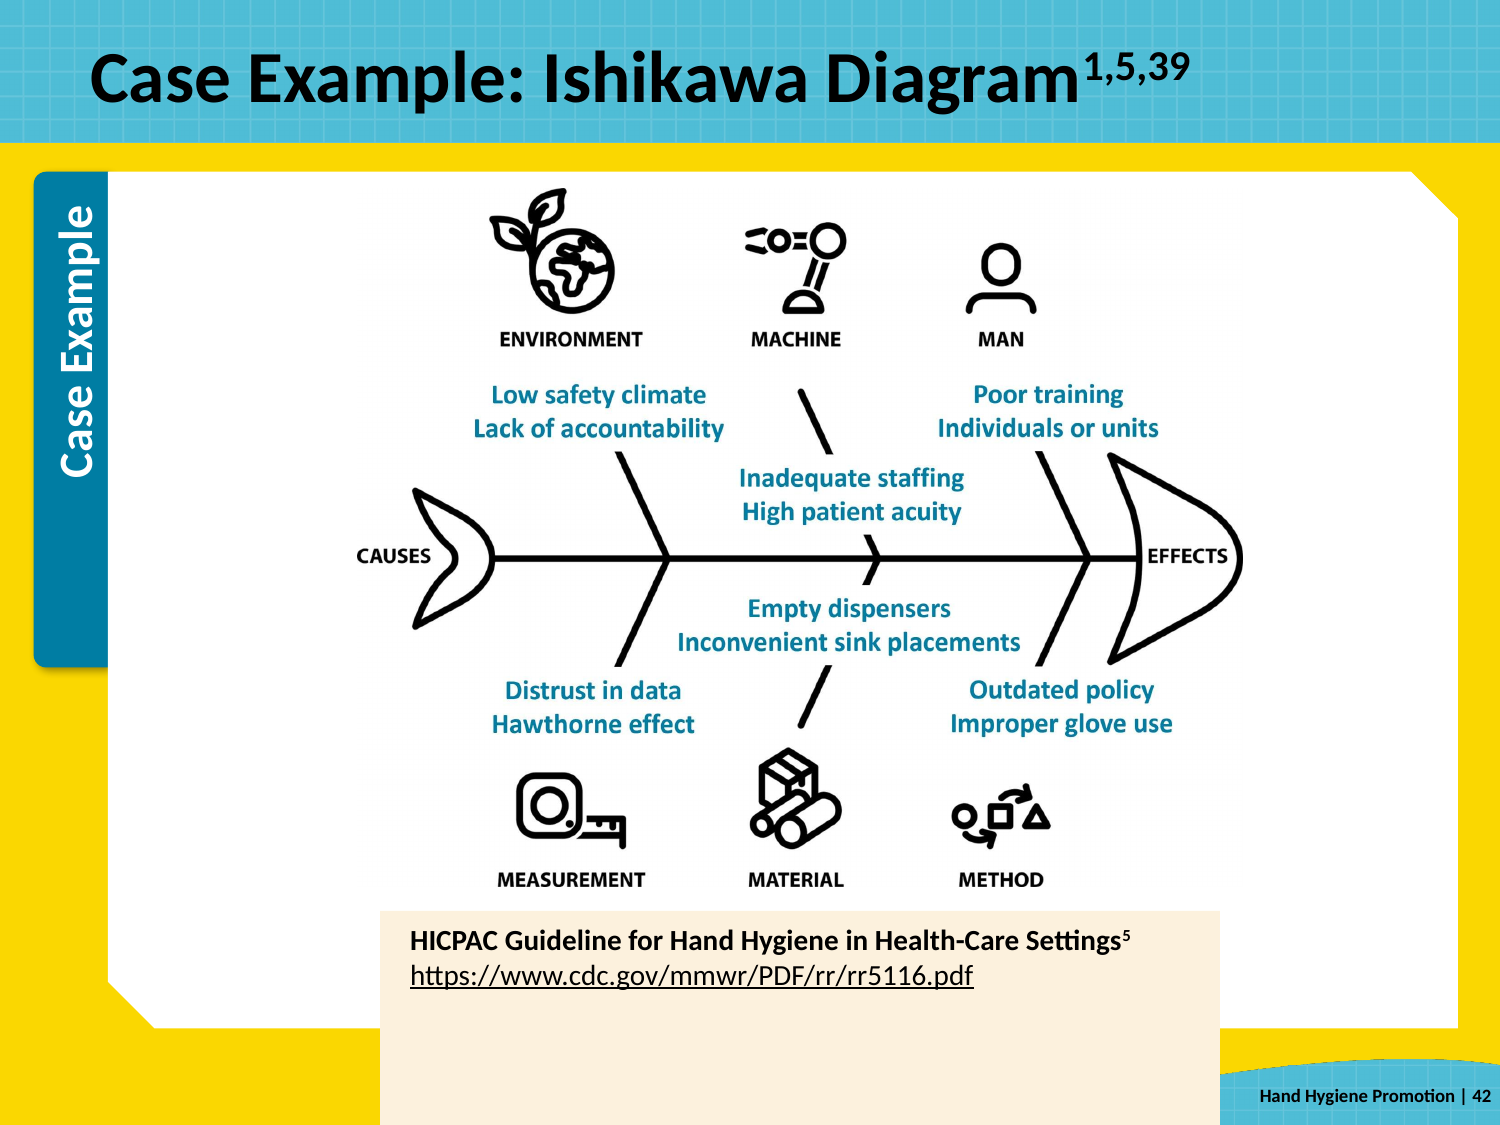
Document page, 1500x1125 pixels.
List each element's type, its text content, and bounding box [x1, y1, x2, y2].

title Case Example: Ishikawa Diagram1,5,39 [75, 0, 1425, 150]
list HICPAC Guideline for Hand Hygiene in Health-Care Settings5 https://www.cdc.gov/mmwr/PDF/rr/rr5116.pdf [380, 910, 1220, 1125]
picture [0, 0, 1500, 1125]
slide_number | 42 [1455, 1065, 1500, 1125]
picture [357, 188, 1243, 887]
